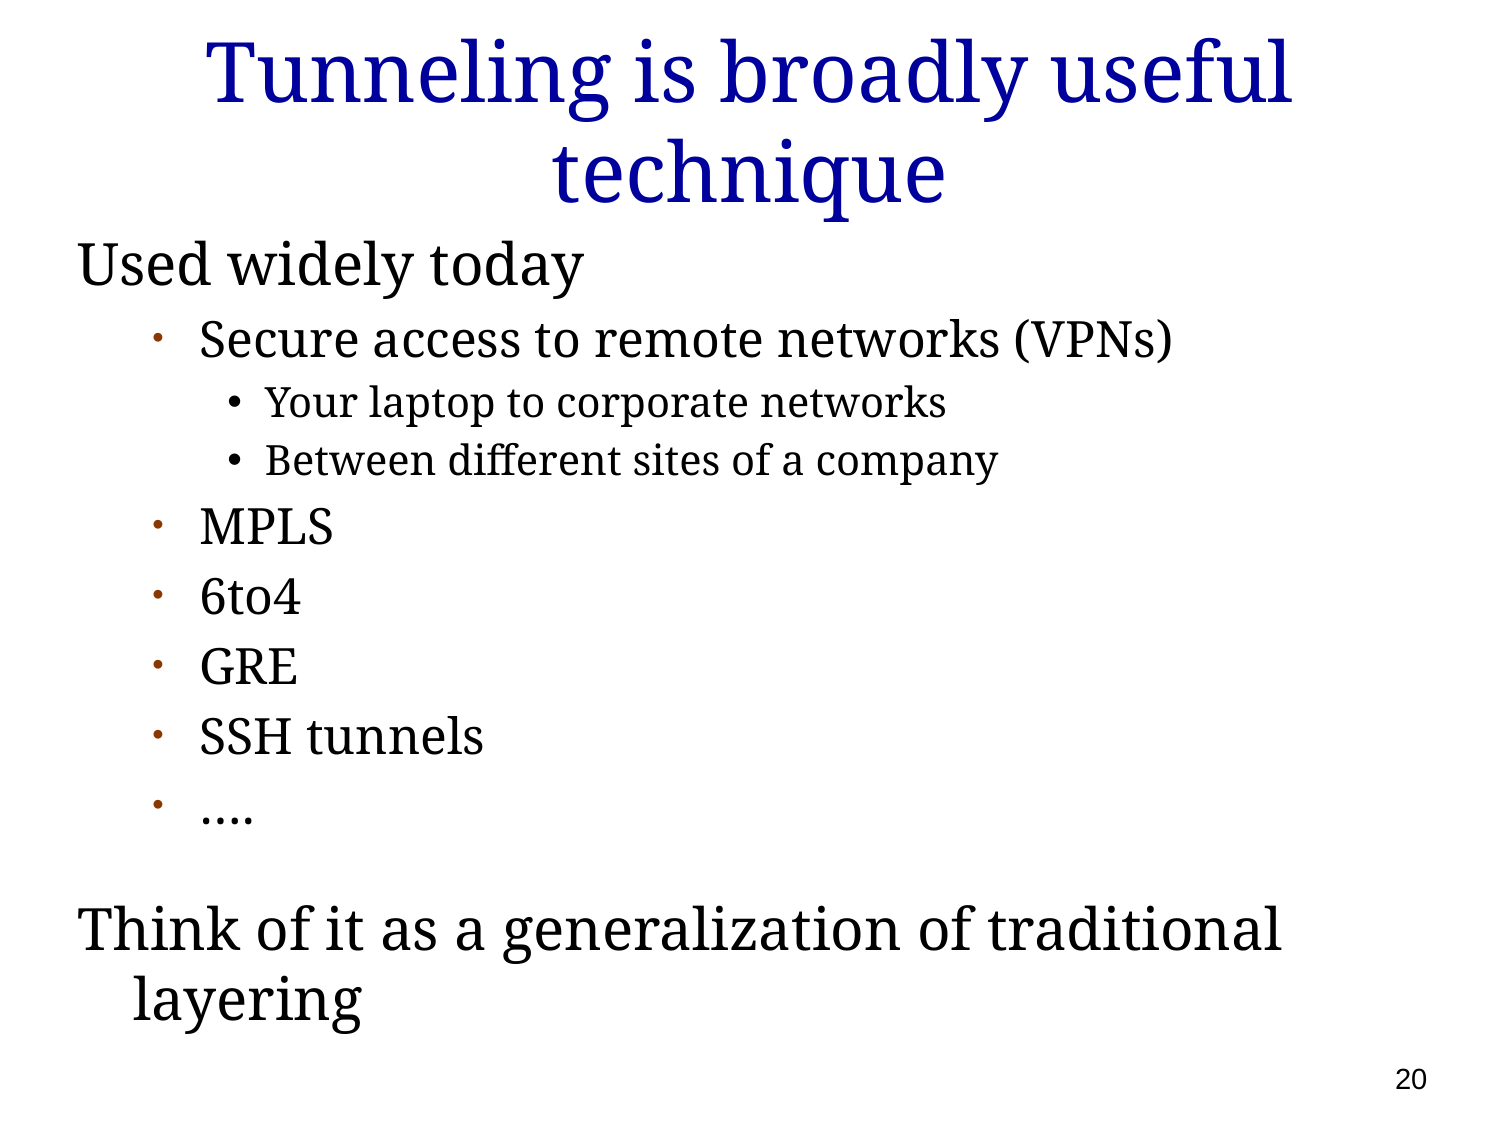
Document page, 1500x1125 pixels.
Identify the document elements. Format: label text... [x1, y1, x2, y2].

list Used widely today Secure access to remote networks (VPNs) Your laptop to corporate networks Between different sites of a company MPLS 6to4 GRE SSH tunnels …. Think of it as a generalization of traditional layering [62, 219, 1438, 1051]
title Tunneling is broadly useful technique [0, 47, 1500, 191]
slide_number 20 [1092, 1024, 1443, 1103]
